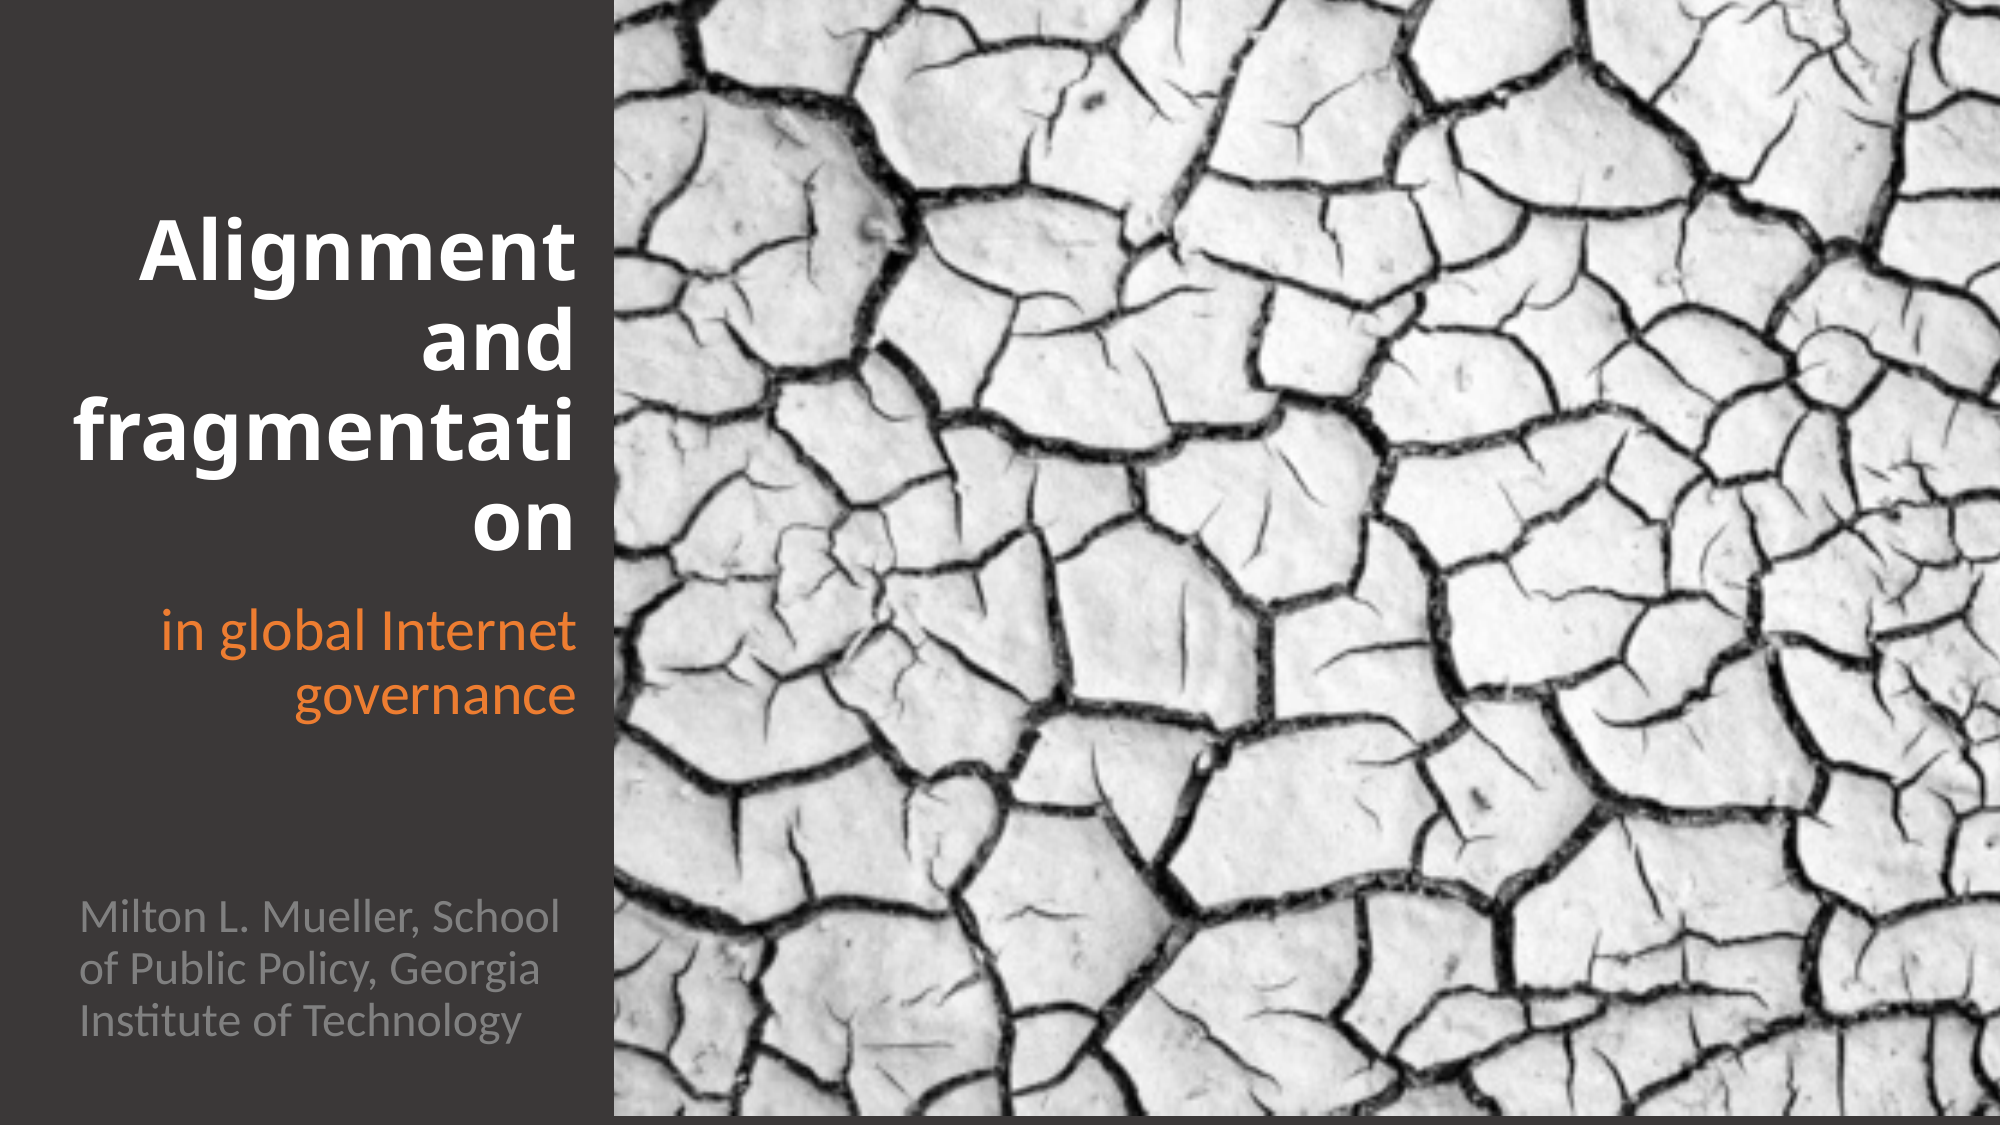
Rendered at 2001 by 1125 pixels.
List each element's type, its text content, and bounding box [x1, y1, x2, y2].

title Alignment and fragmentation [56, 184, 593, 576]
picture [614, 0, 2000, 1116]
subtitle in global Internet governance Milton L. Mueller, School of Public Policy, Georgia Institute of Technology [63, 590, 593, 1095]
